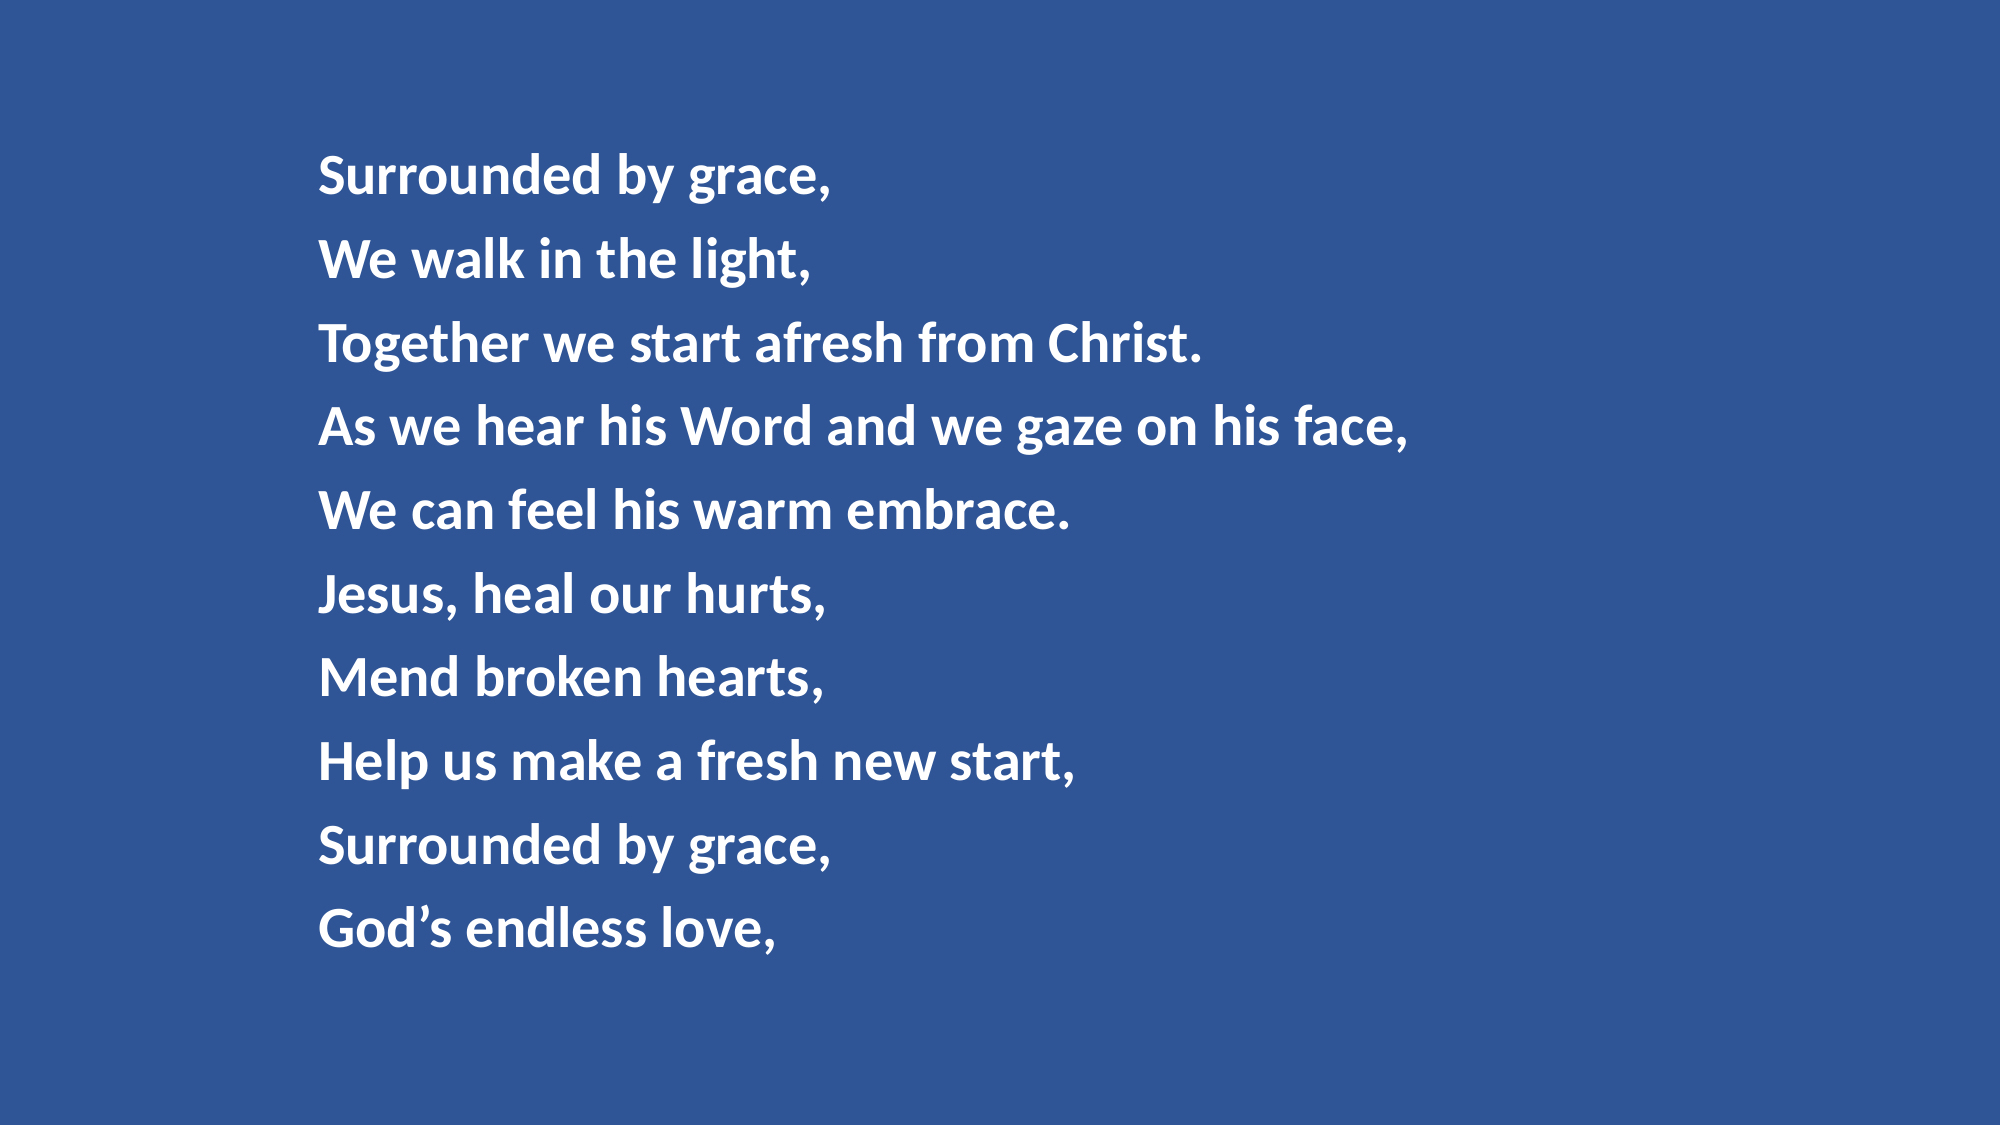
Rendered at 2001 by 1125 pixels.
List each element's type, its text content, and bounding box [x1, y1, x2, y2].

list Surrounded by grace, We walk in the light, Together we start afresh from Christ. As we hear his Word and we gaze on his face, We can feel his warm embrace. Jesus, heal our hurts, Mend broken hearts, Help us make a fresh new start, Surrounded by grace, God’s endless love, [303, 137, 1704, 988]
